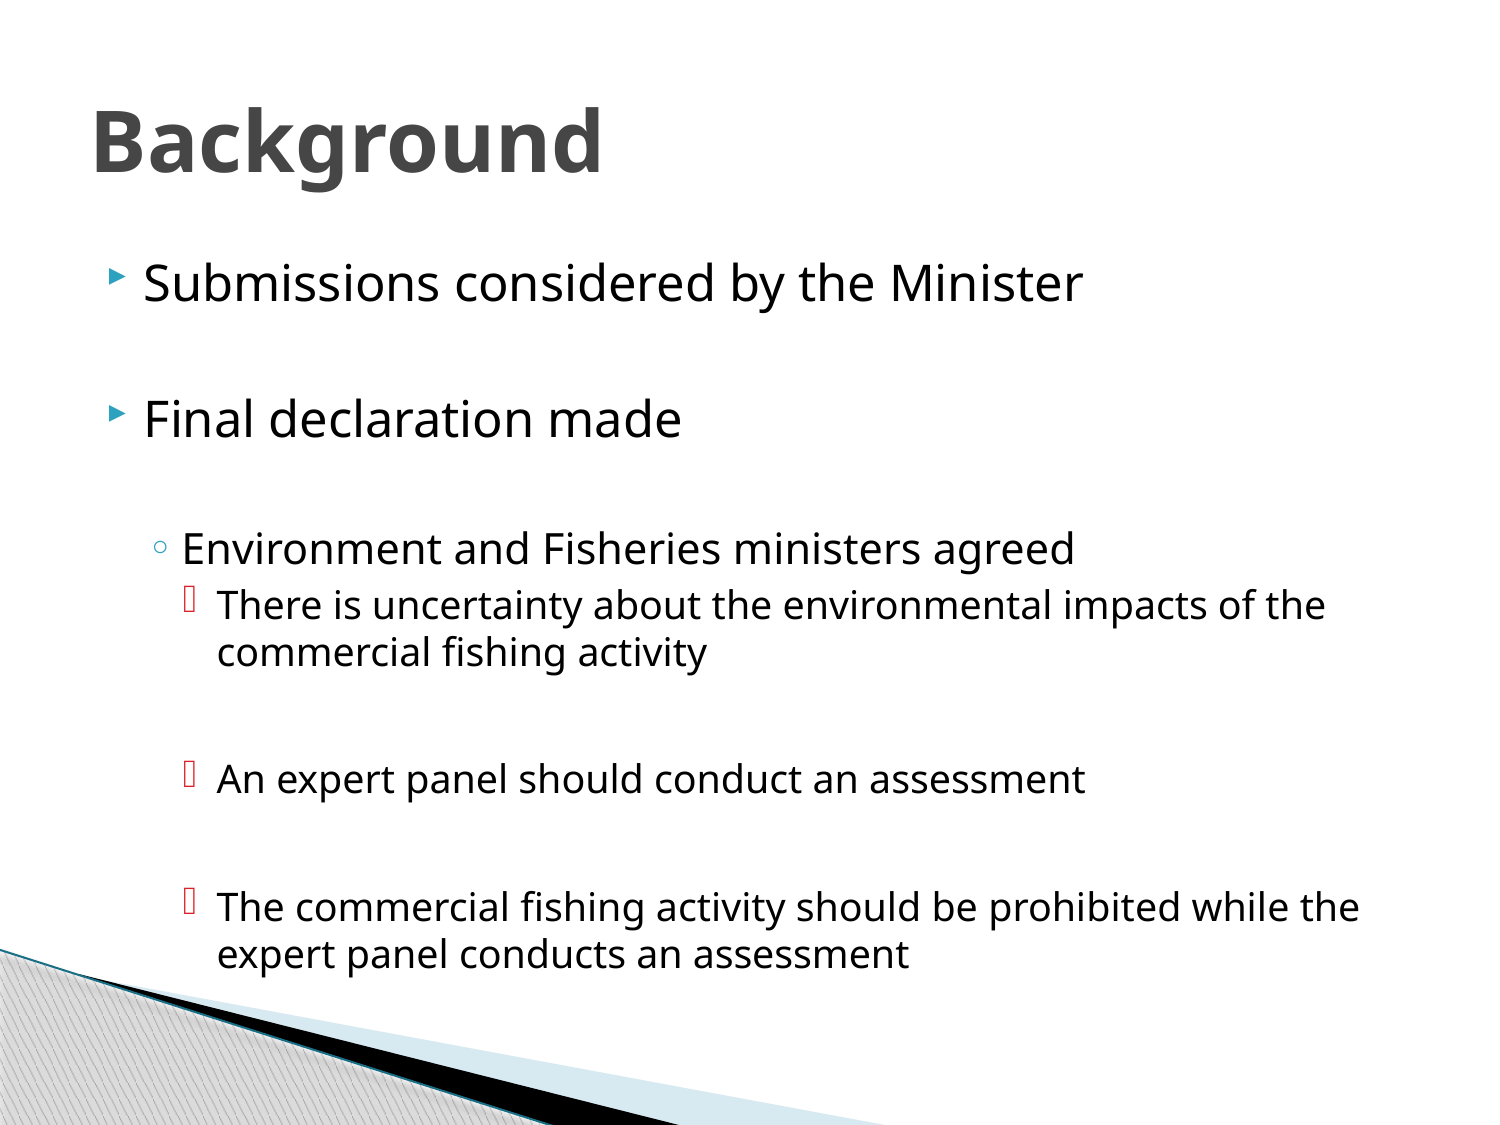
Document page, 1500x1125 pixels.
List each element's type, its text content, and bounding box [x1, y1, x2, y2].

list Submissions considered by the Minister Final declaration made Environment and Fisheries ministers agreed There is uncertainty about the environmental impacts of the commercial fishing activity An expert panel should conduct an assessment The commercial fishing activity should be prohibited while the expert panel conducts an assessment [75, 243, 1425, 986]
title Background [75, 45, 1425, 233]
